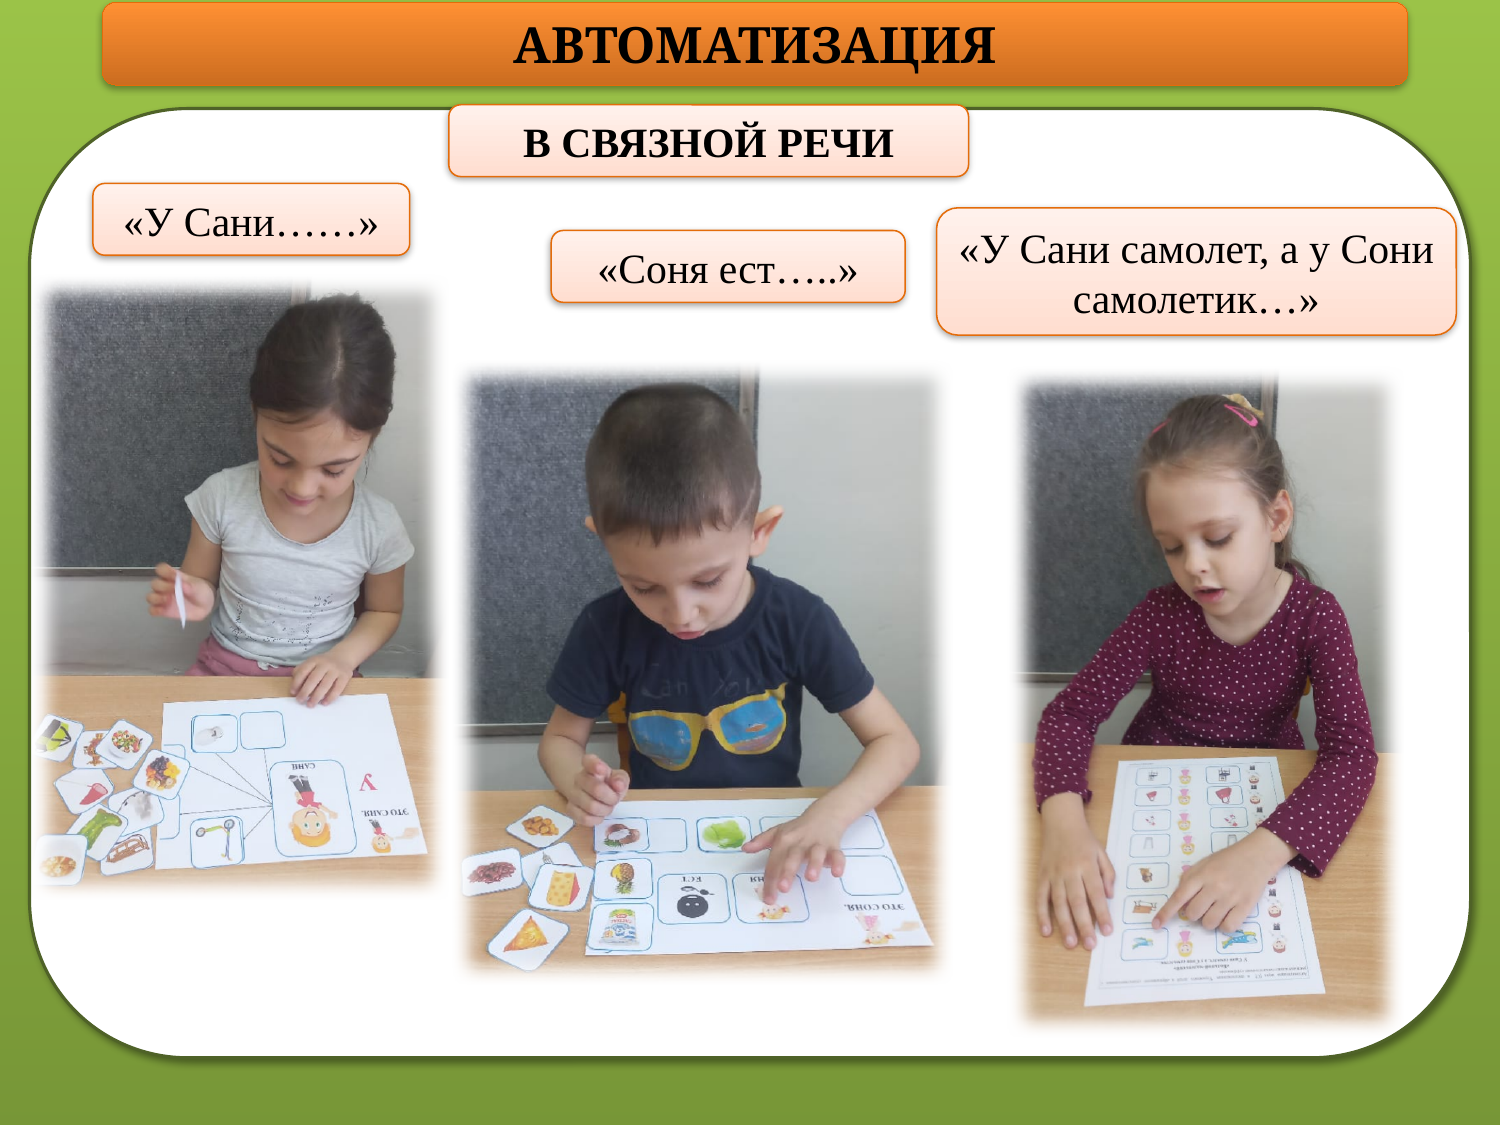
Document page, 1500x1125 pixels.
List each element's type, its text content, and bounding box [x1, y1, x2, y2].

text_box АВТОМАТИЗАЦИЯ [102, 2, 1408, 86]
text_box В СВЯЗНОЙ РЕЧИ [447, 103, 970, 178]
text_box «У Сани самолет, а у Сони самолетик…» [935, 207, 1458, 336]
text_box [27, 106, 1473, 1060]
picture [451, 359, 954, 985]
picture [1006, 366, 1404, 1038]
text_box «У Сани……» [92, 182, 411, 257]
text_box [0, 0, 1500, 1125]
text_box «Соня ест…..» [550, 229, 906, 304]
picture [29, 274, 450, 901]
